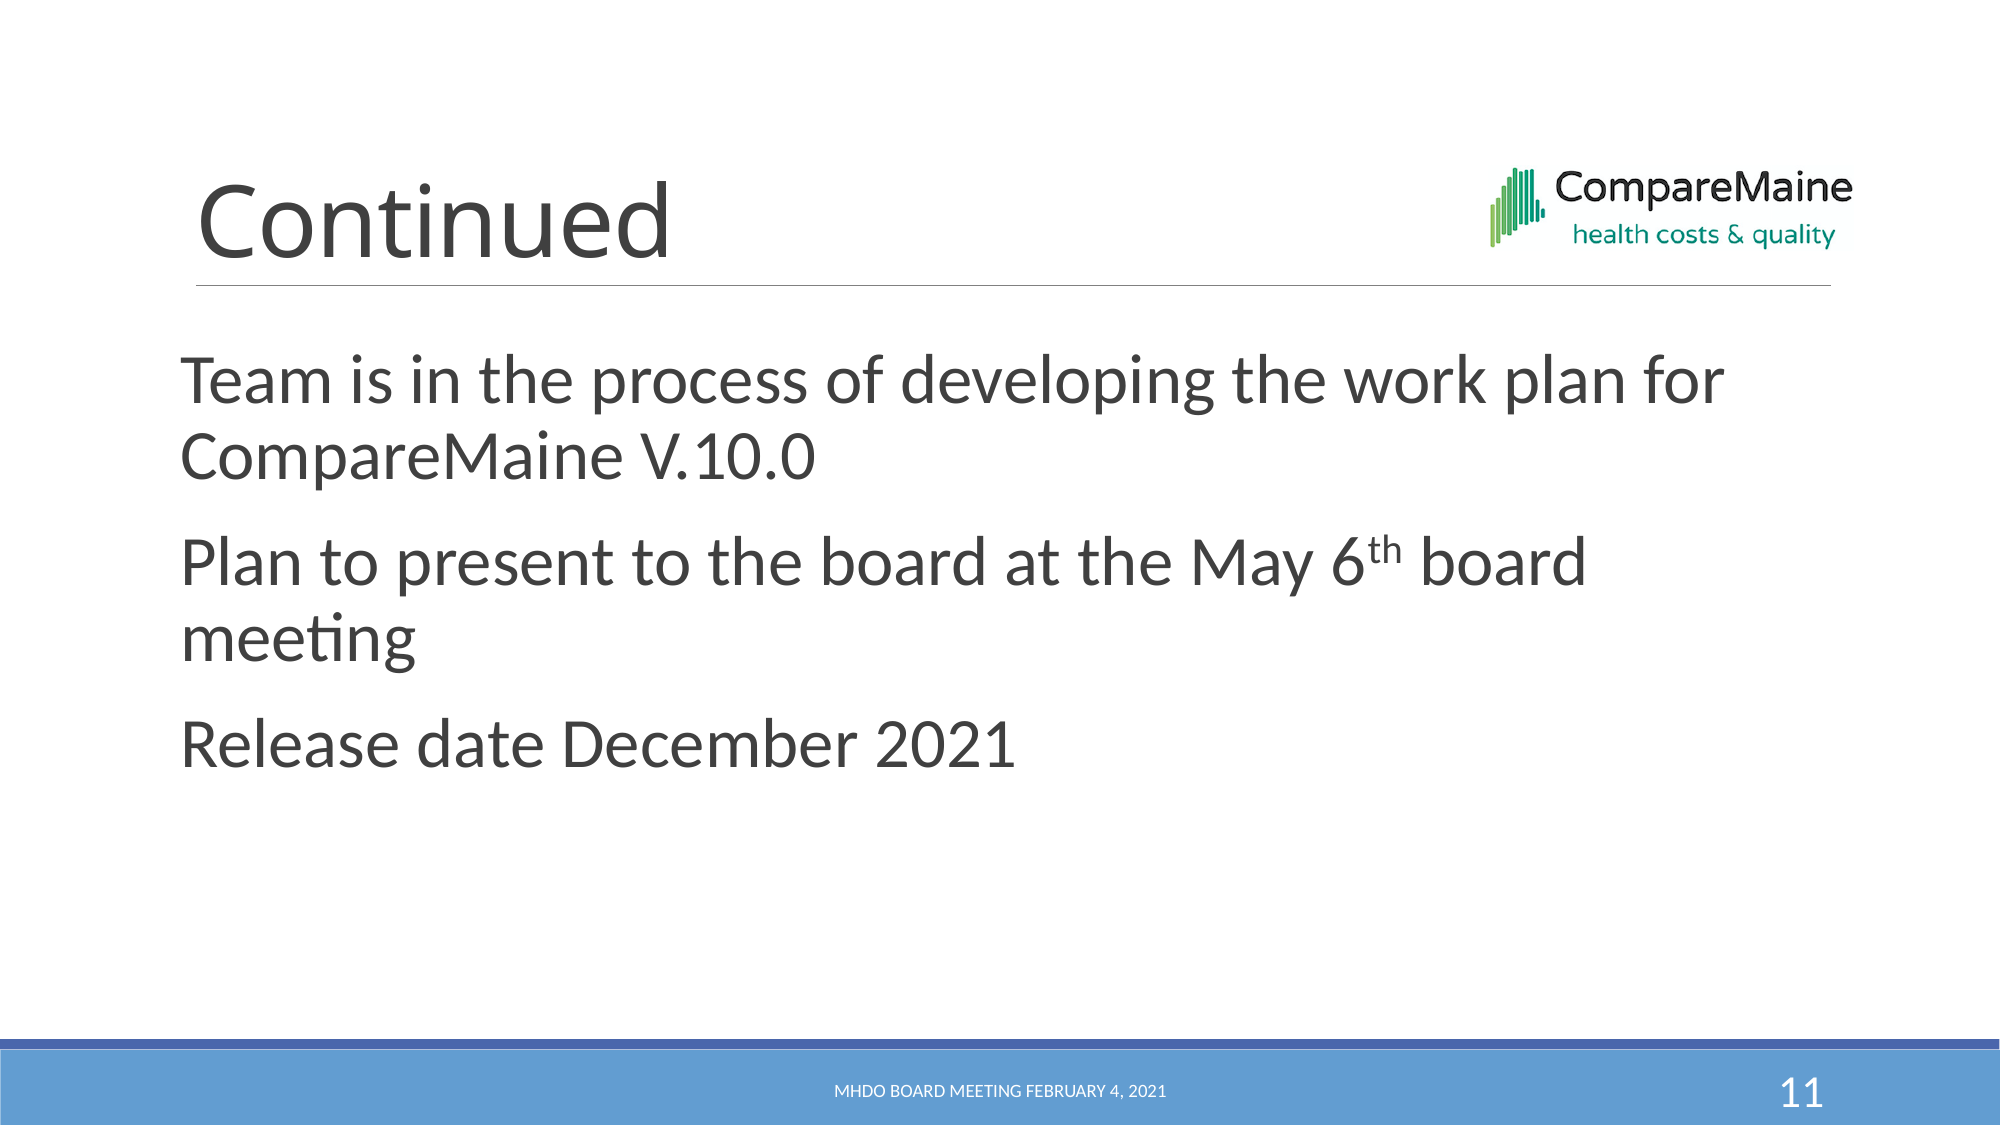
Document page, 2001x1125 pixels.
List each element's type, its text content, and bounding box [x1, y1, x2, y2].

slide_number 11 [1624, 1059, 1840, 1120]
title Continued [180, 47, 1840, 285]
list Team is in the process of developing the work plan for CompareMaine V.10.0 Plan to present to the board at the May 6th board meeting Release date December 2021 [180, 334, 1840, 963]
footer MHDO Board Meeting February 4, 2021 [604, 1059, 1396, 1120]
picture [1487, 165, 1854, 252]
